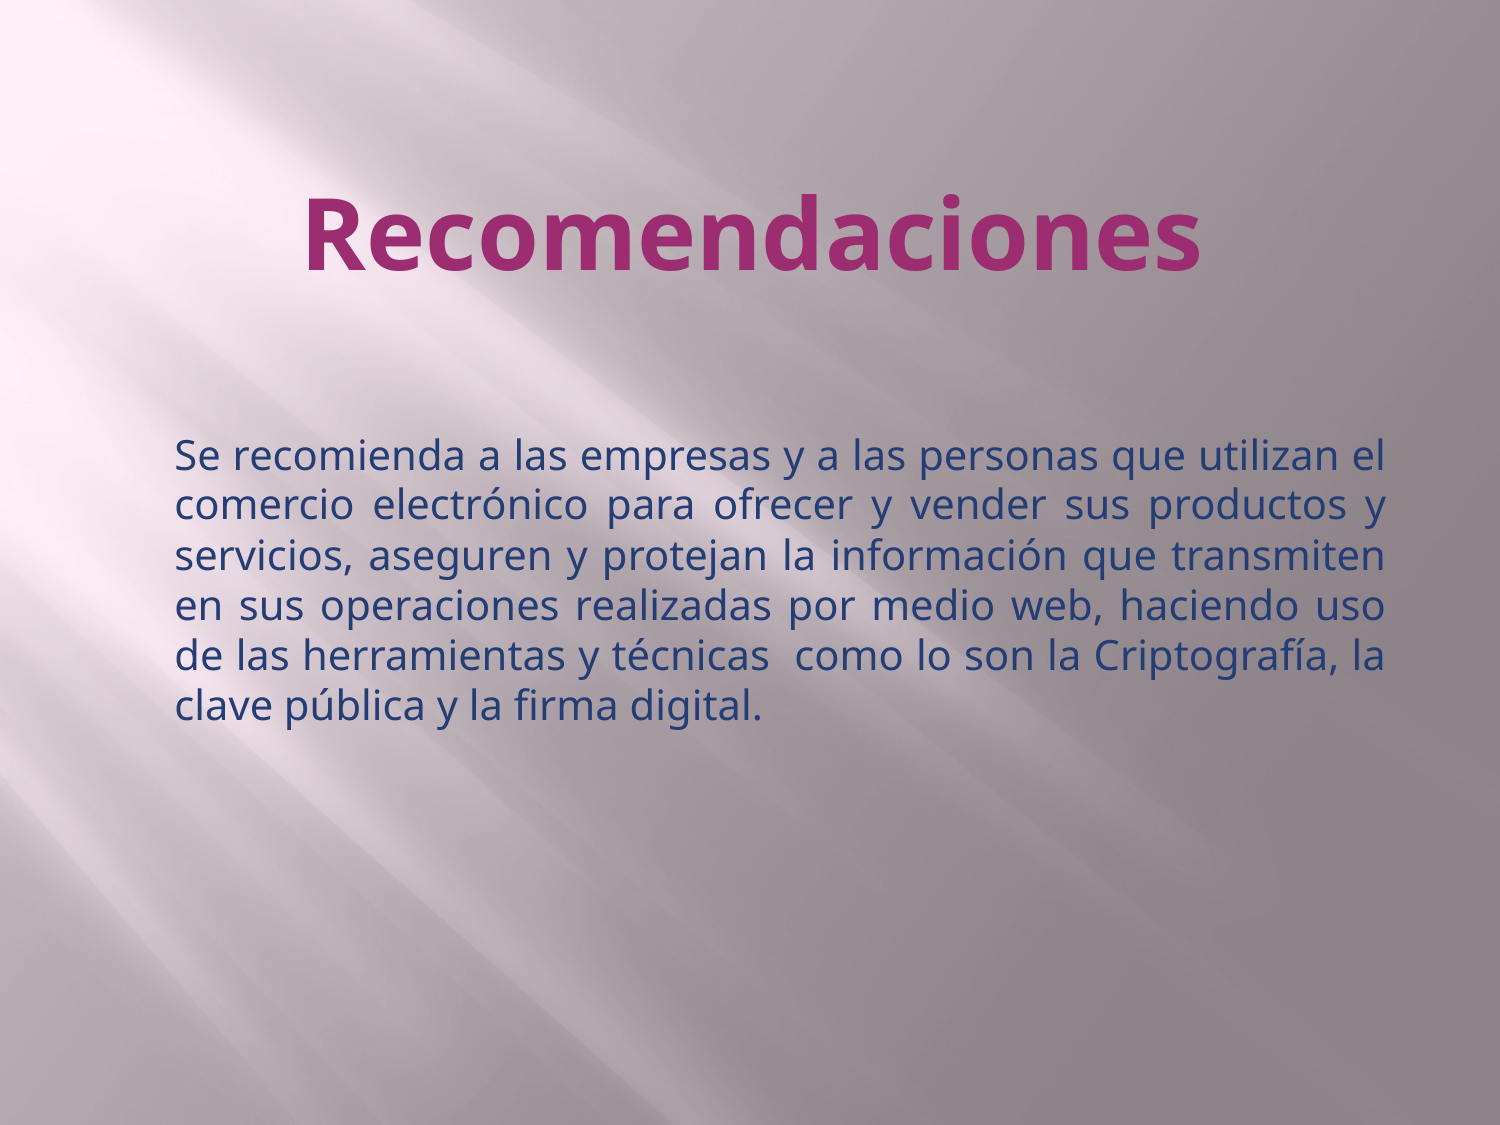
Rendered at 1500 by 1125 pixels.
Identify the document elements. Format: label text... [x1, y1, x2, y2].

list Se recomienda a las empresas y a las personas que utilizan el comercio electrónico para ofrecer y vender sus productos y servicios, aseguren y protejan la información que transmiten en sus operaciones realizadas por medio web, haciendo uso de las herramientas y técnicas como lo son la Criptografía, la clave pública y la firma digital. [147, 420, 1402, 858]
title Recomendaciones [171, 123, 1334, 291]
